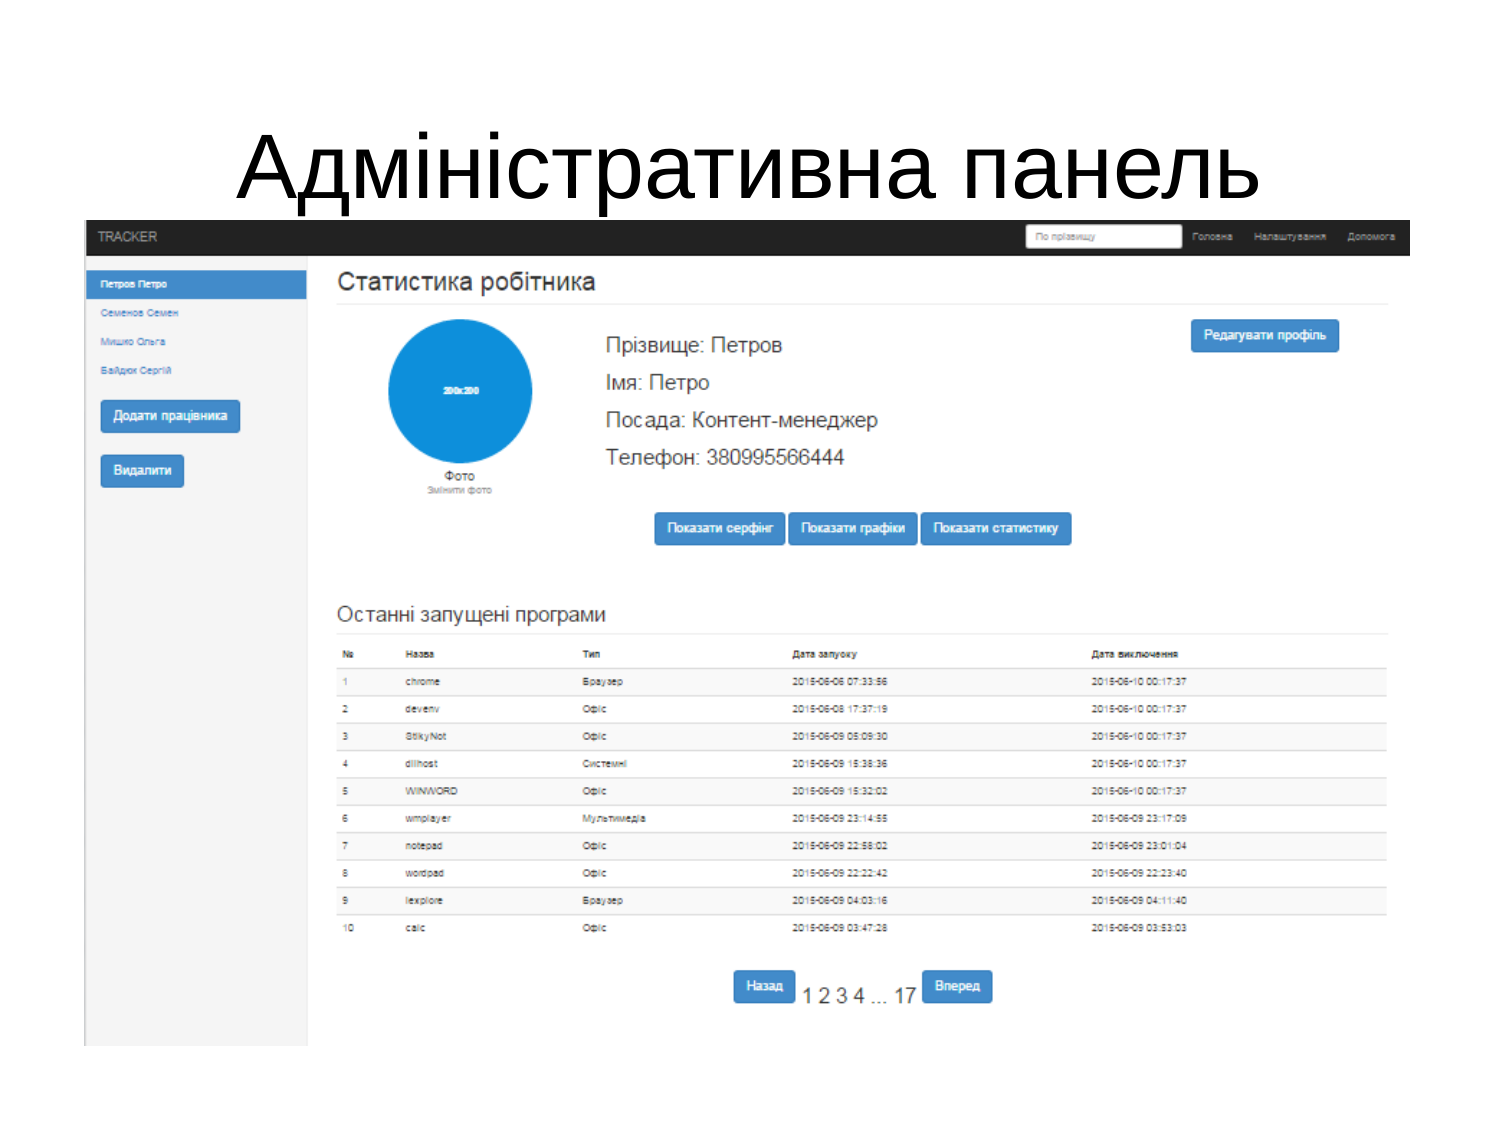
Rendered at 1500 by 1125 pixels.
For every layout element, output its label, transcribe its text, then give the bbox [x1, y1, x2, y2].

title Адміністративна панель [103, 59, 1397, 220]
picture [84, 220, 1410, 1046]
